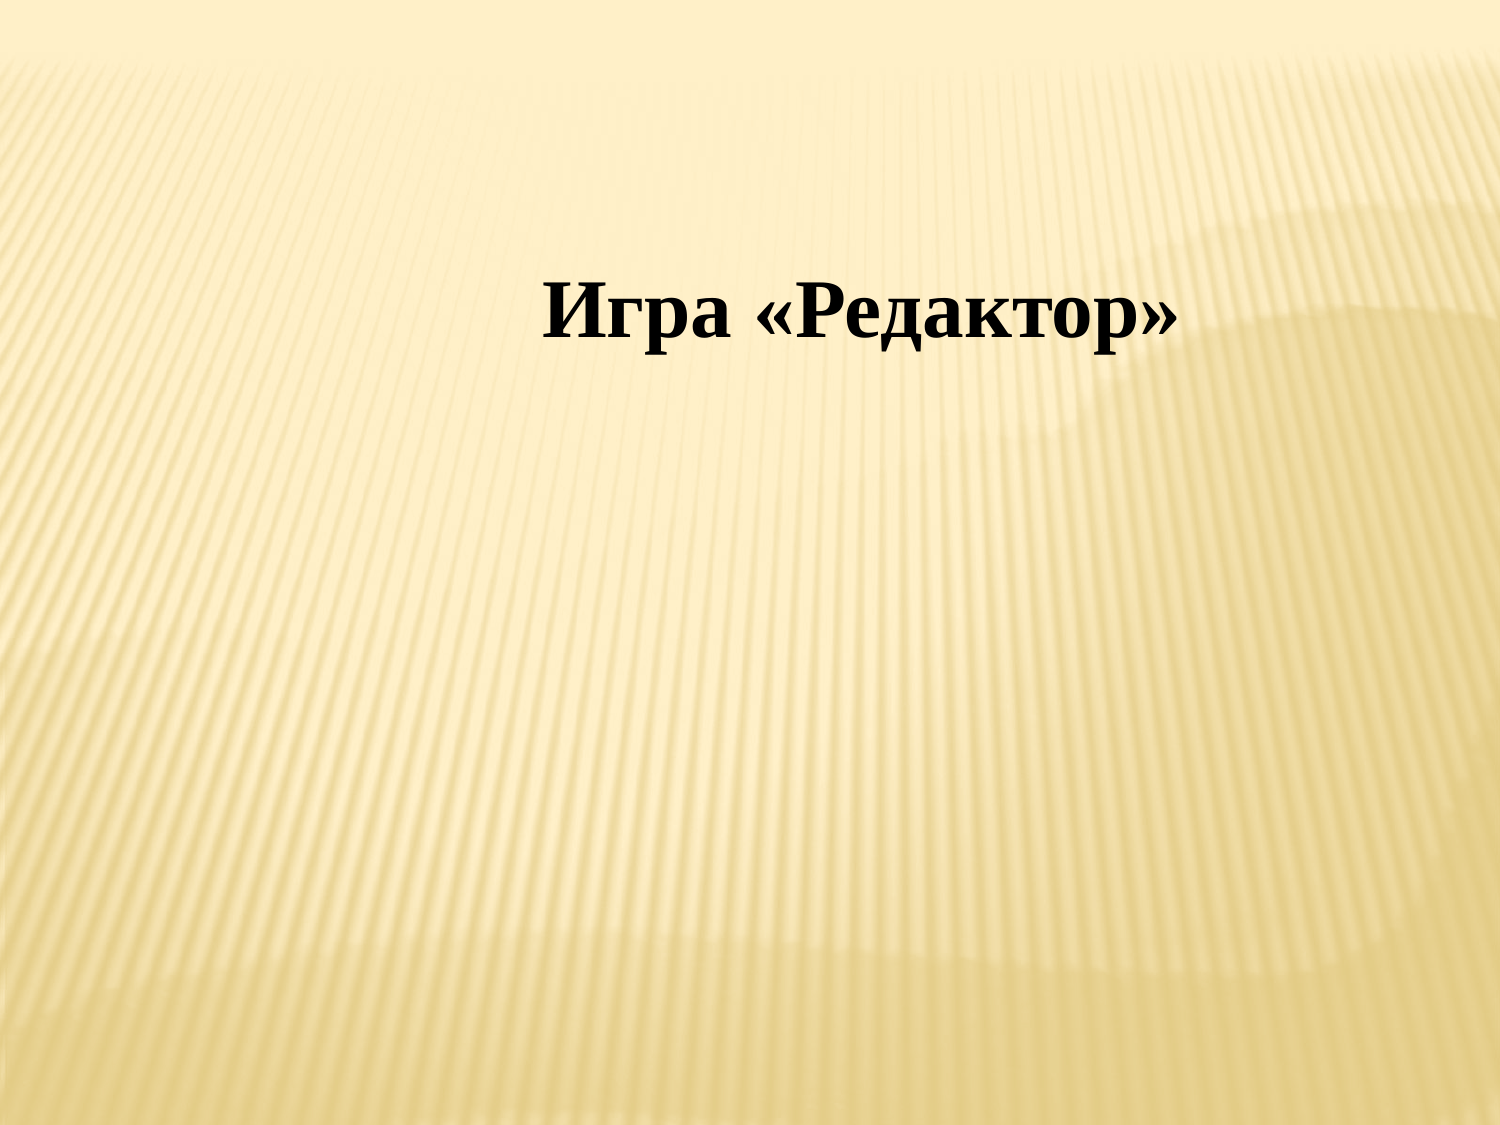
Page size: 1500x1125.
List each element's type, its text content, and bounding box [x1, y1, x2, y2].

text_box Игра «Редактор» [112, 246, 1500, 362]
